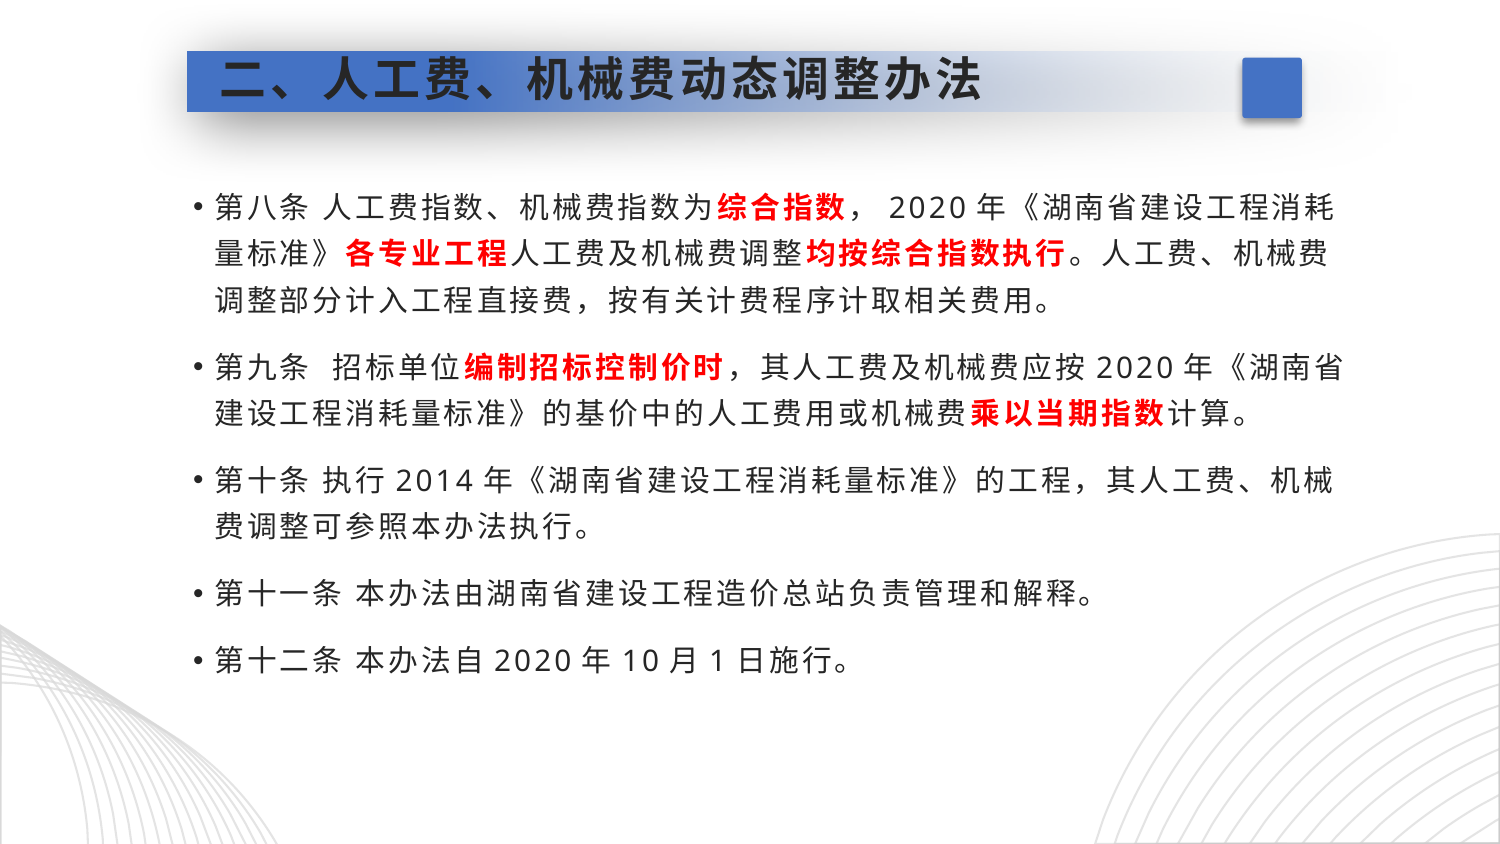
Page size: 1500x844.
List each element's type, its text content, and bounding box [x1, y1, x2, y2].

title 二、人工费、机械费动态调整办法 [203, 43, 1251, 98]
text_box [1251, 51, 1389, 113]
list 第八条 人工费指数、机械费指数为综合指数，2020年《湖南省建设工程消耗量标准》各专业工程人工费及机械费调整均按综合指数执行。人工费、机械费调整部分计入工程直接费，按有关计费程序计取相关费用。 第九条 招标单位编制招标控制价时，其人工费及机械费应按2020年《湖南省建设工程消耗量标准》的基价中的人工费用或机械费乘以当期指数计算。 第十条 执行2014年《湖南省建设工程消耗量标准》的工程，其人工费、机械费调整可参照本办法执行。 第十一条 本办法由湖南省建设工程造价总站负责管理和解释。 第十二条 本办法自2020年10月1日施行。 [176, 123, 1370, 763]
text_box [1241, 56, 1304, 120]
text_box [186, 51, 1235, 113]
